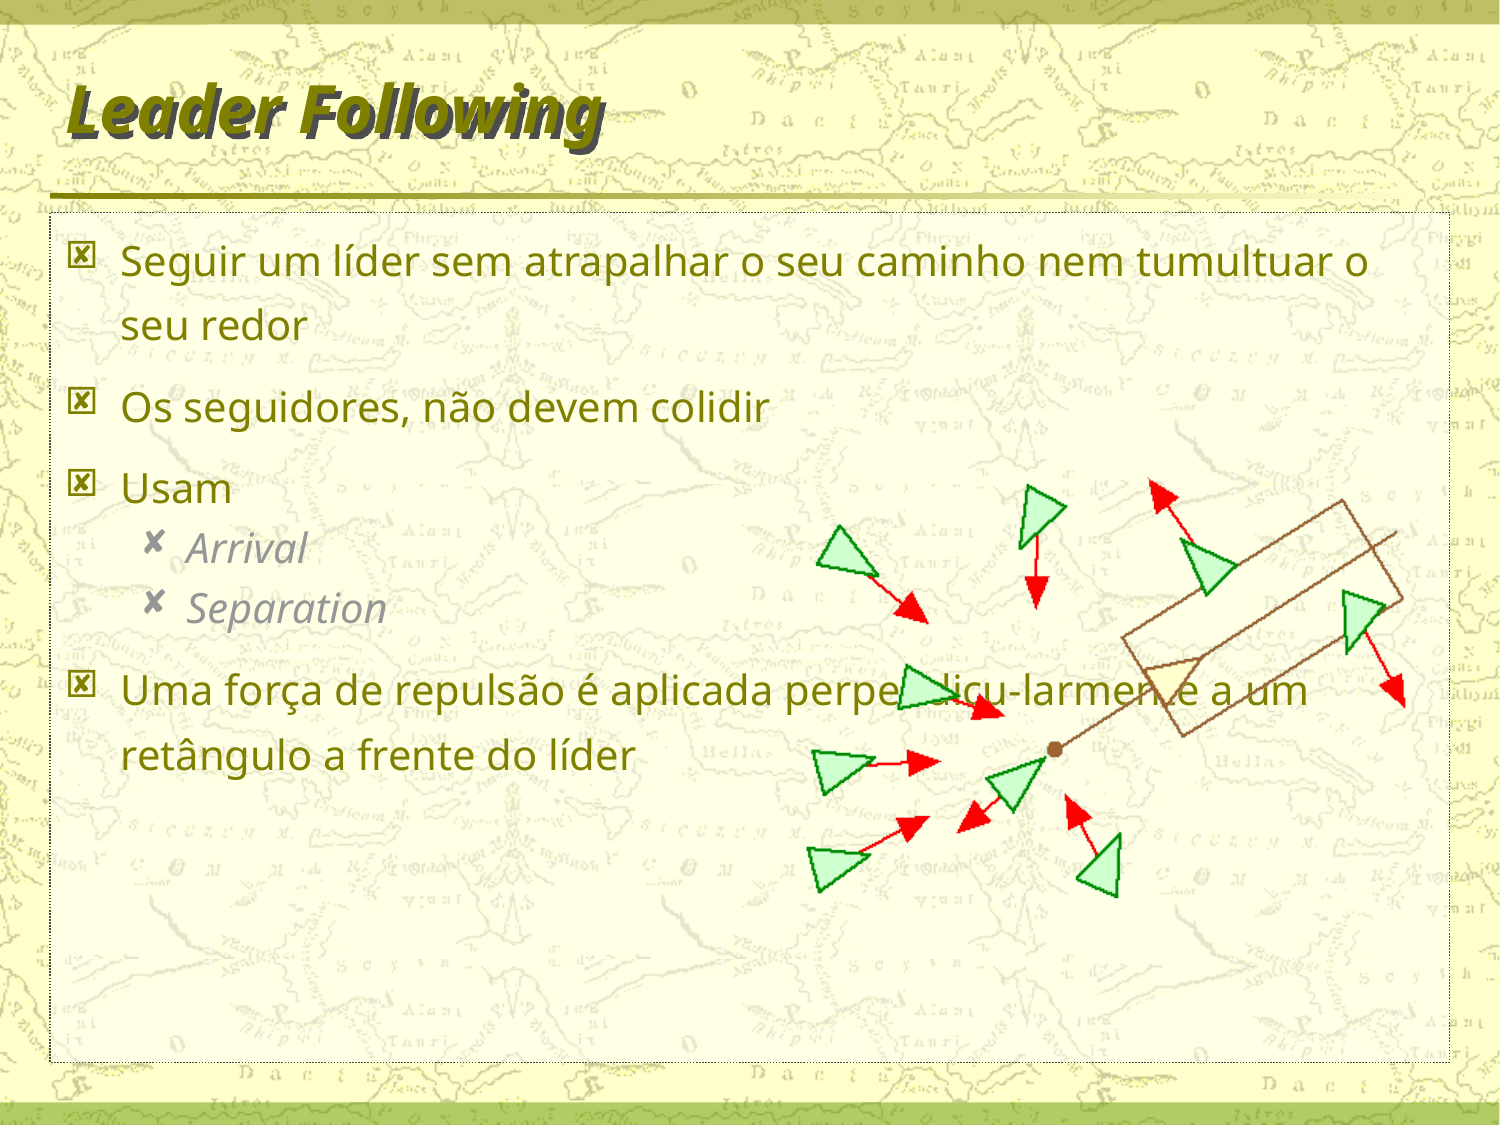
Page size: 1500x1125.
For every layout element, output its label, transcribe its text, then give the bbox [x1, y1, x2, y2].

picture [0, 25, 1500, 1102]
list Seguir um líder sem atrapalhar o seu caminho nem tumultuar o seu redor Os seguidores, não devem colidir Usam Arrival Separation Uma força de repulsão é aplicada perpendicu-larmente a um retângulo a frente do líder [49, 212, 1450, 1063]
title Leader Following [50, 8, 1450, 206]
